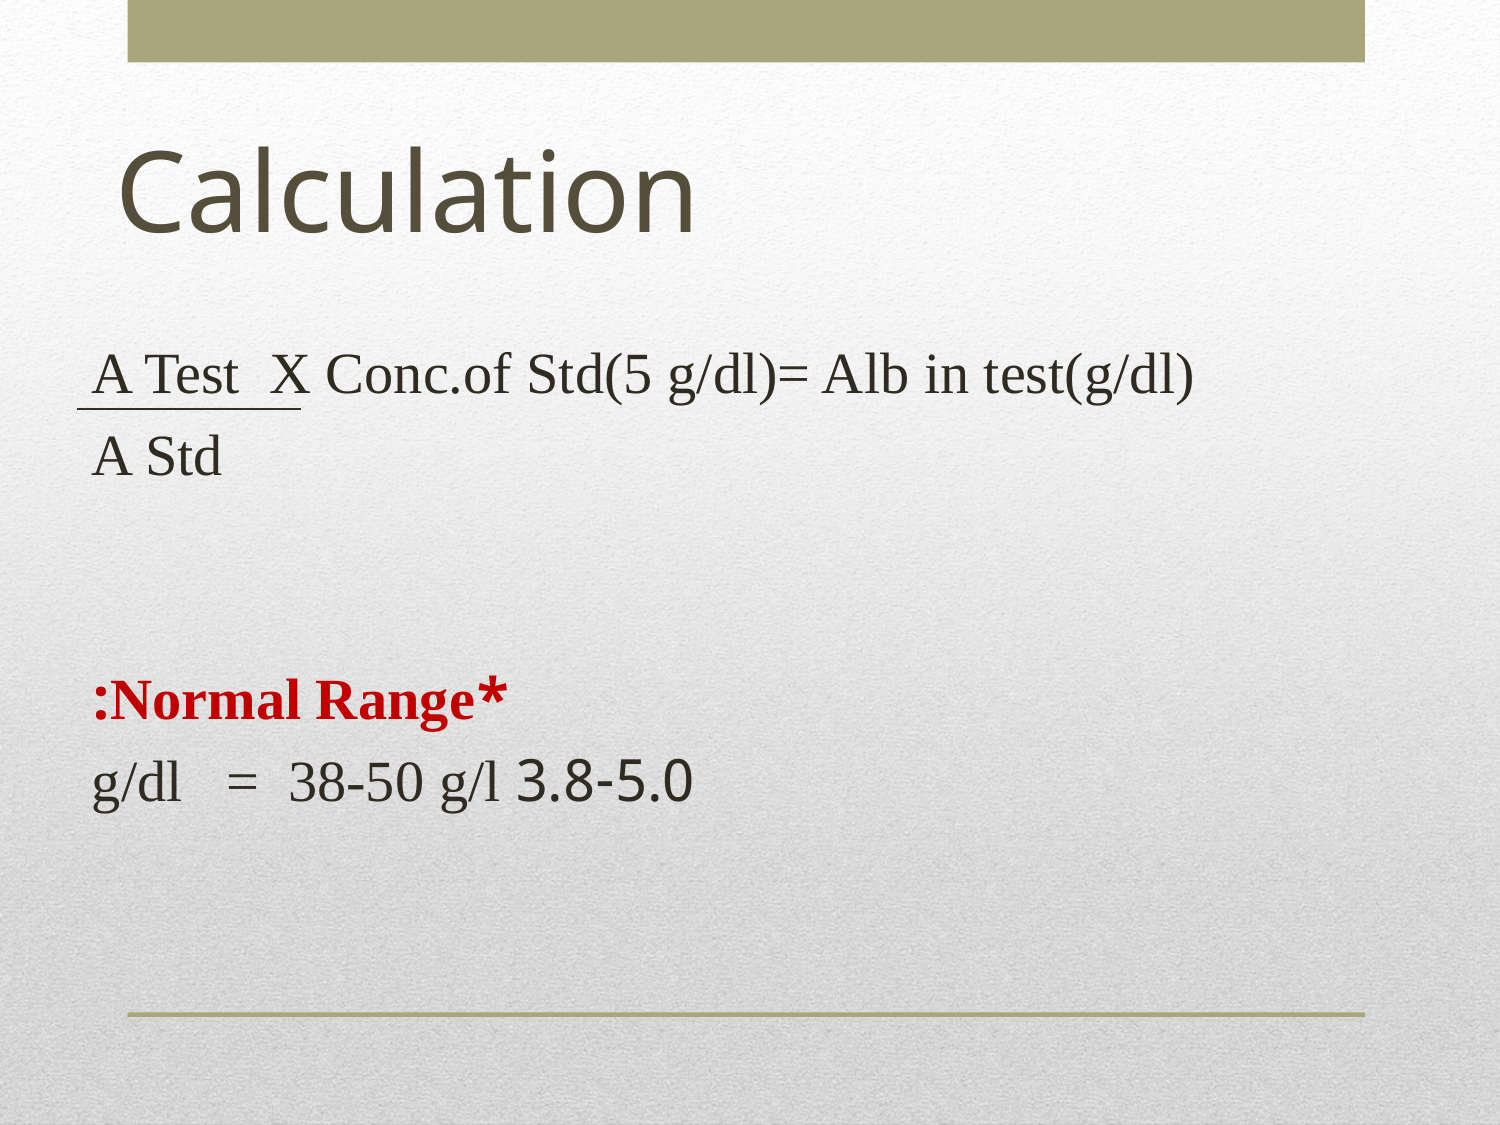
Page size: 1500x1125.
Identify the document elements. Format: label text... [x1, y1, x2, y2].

list A Test X Conc.of Std(5 g/dl)= Alb in test(g/dl) A Std *Normal Range: 3.8-5.0 g/dl = 38-50 g/l [76, 184, 1315, 965]
title Calculation [100, 0, 1213, 184]
